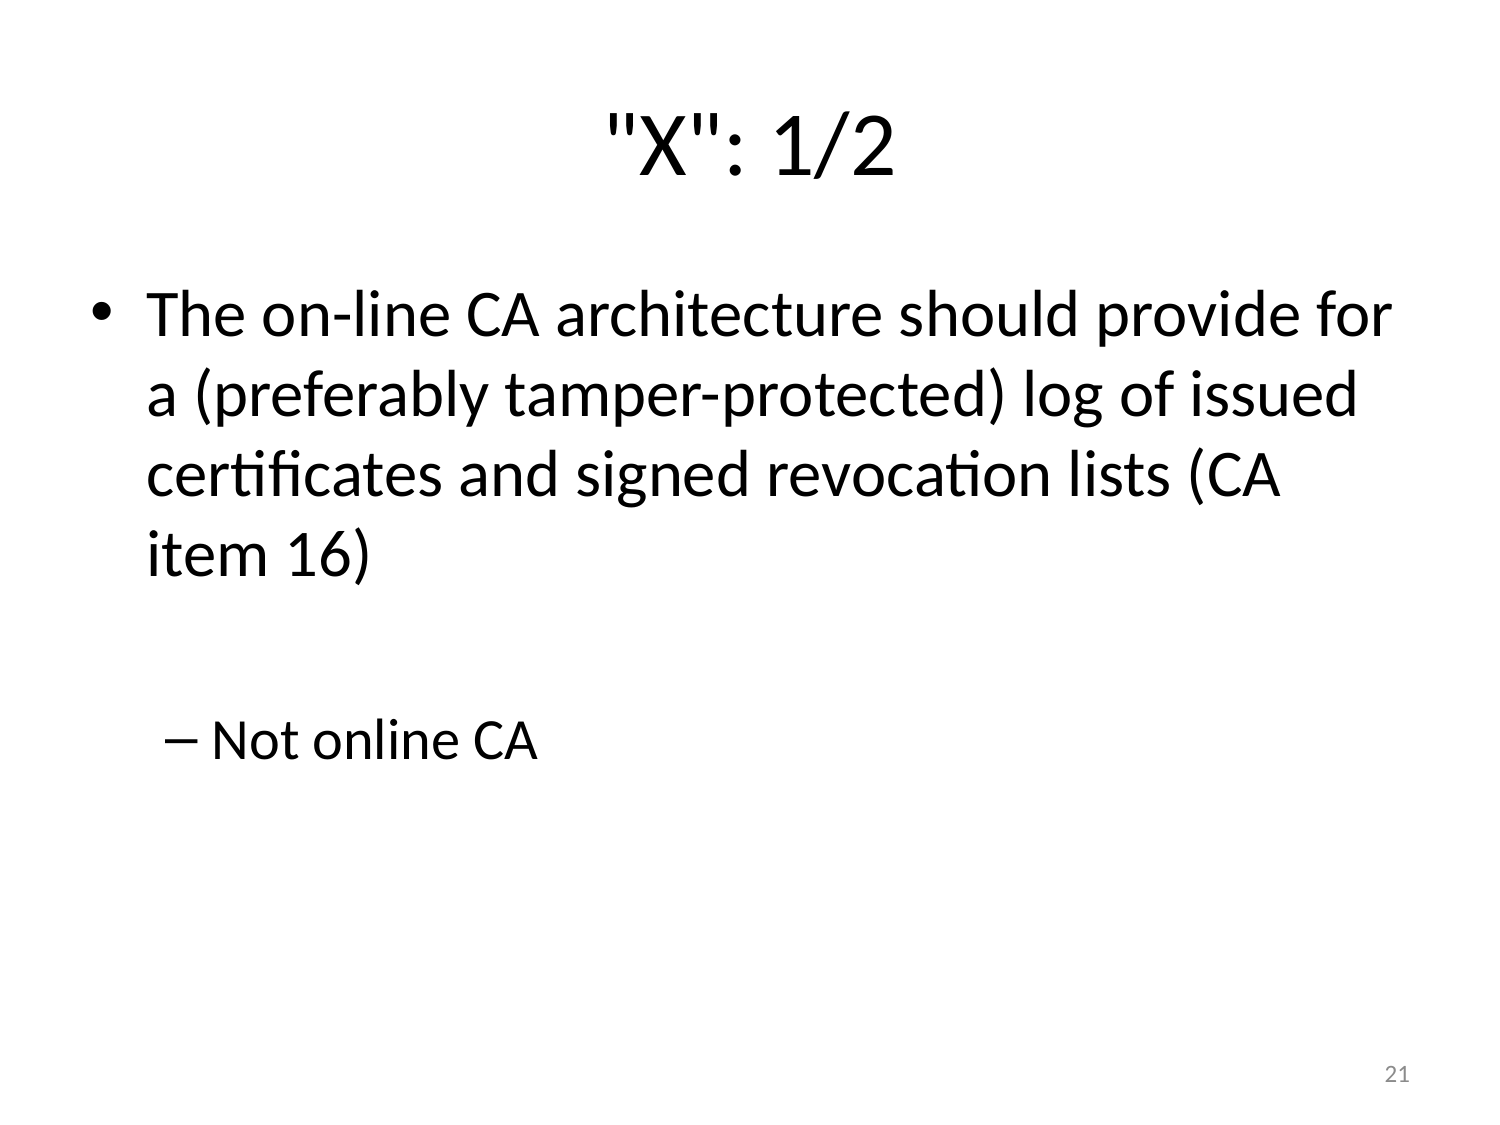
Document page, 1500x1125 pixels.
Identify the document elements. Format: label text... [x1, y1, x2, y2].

title "X": 1/2 [75, 45, 1425, 233]
list The on-line CA architecture should provide for a (preferably tamper-protected) log of issued certificates and signed revocation lists (CA item 16) Not online CA [75, 262, 1425, 1005]
slide_number 21 [1074, 1042, 1425, 1103]
